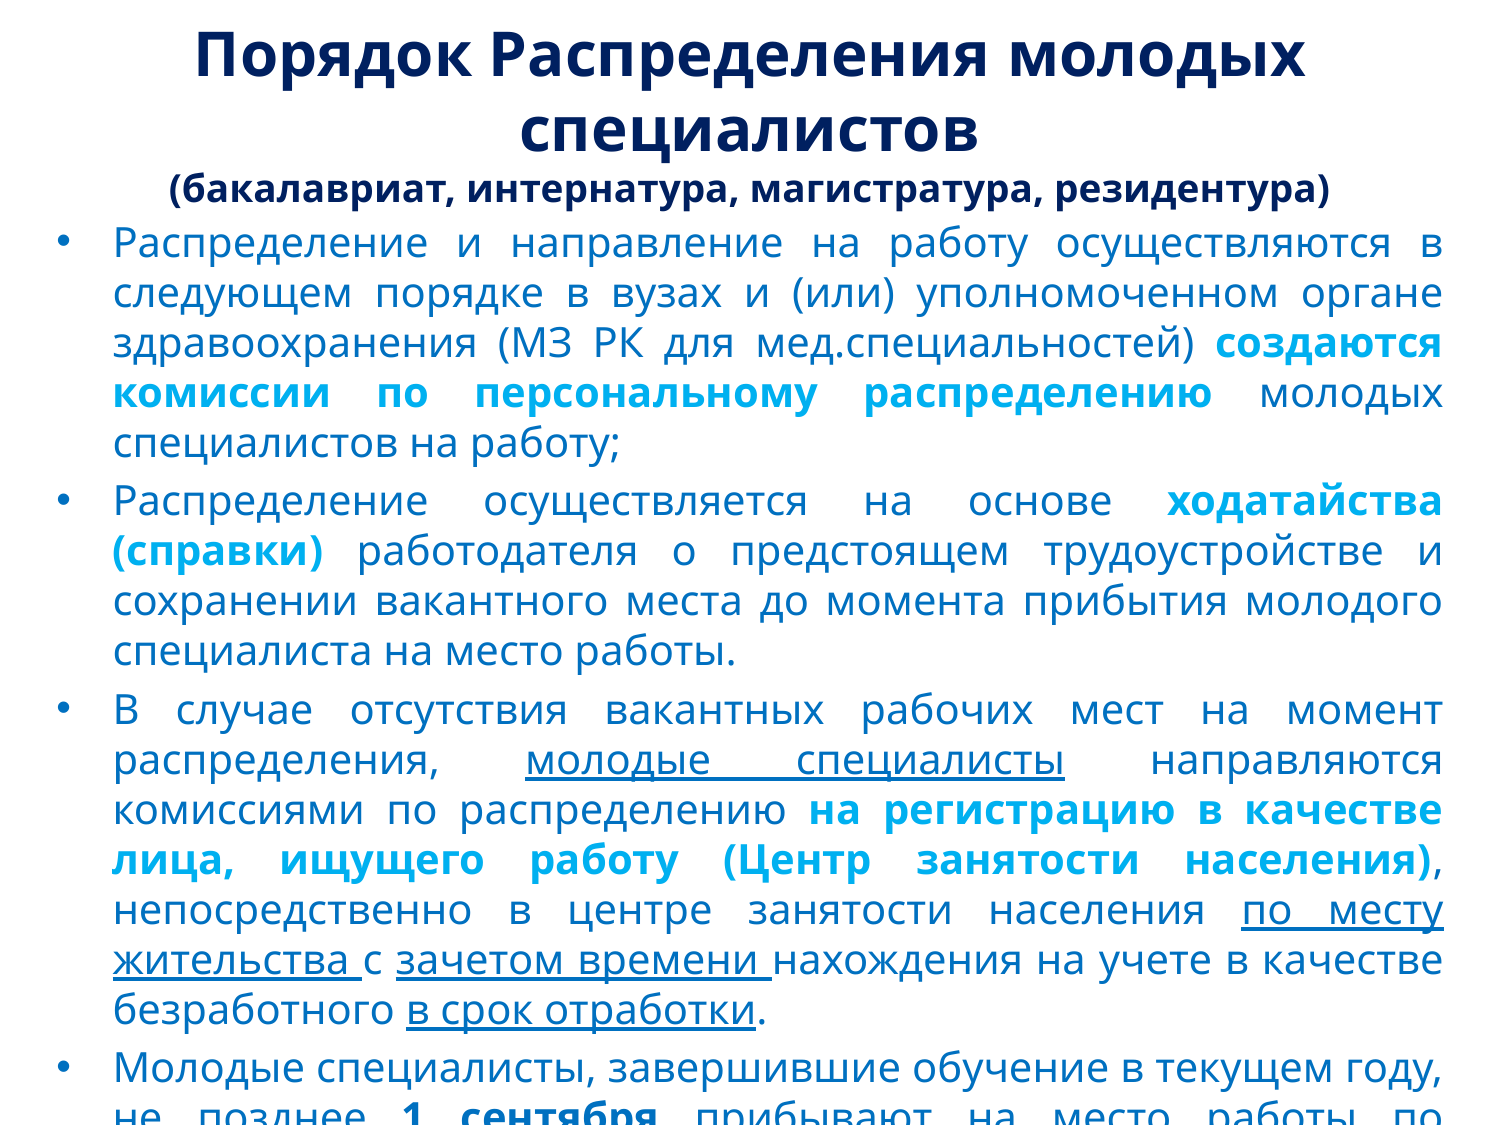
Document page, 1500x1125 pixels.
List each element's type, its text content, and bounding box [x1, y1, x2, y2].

list Распределение и направление на работу осуществляются в следующем порядке в вузах и (или) уполномоченном органе здравоохранения (МЗ РК для мед.специальностей) создаются комиссии по персональному распределению молодых специалистов на работу; Распределение осуществляется на основе ходатайства (справки) работодателя о предстоящем трудоустройстве и сохранении вакантного места до момента прибытия молодого специалиста на место работы. В случае отсутствия вакантных рабочих мест на момент распределения, молодые специалисты направляются комиссиями по распределению на регистрацию в качестве лица, ищущего работу (Центр занятости населения), непосредственно в центре занятости населения по месту жительства с зачетом времени нахождения на учете в качестве безработного в срок отработки. Молодые специалисты, завершившие обучение в текущем году, не позднее 1 сентября прибывают на место работы по направлению. [41, 208, 1459, 1078]
title Порядок Распределения молодых специалистов (бакалавриат, интернатура, магистратура, резидентура) [75, 7, 1425, 208]
